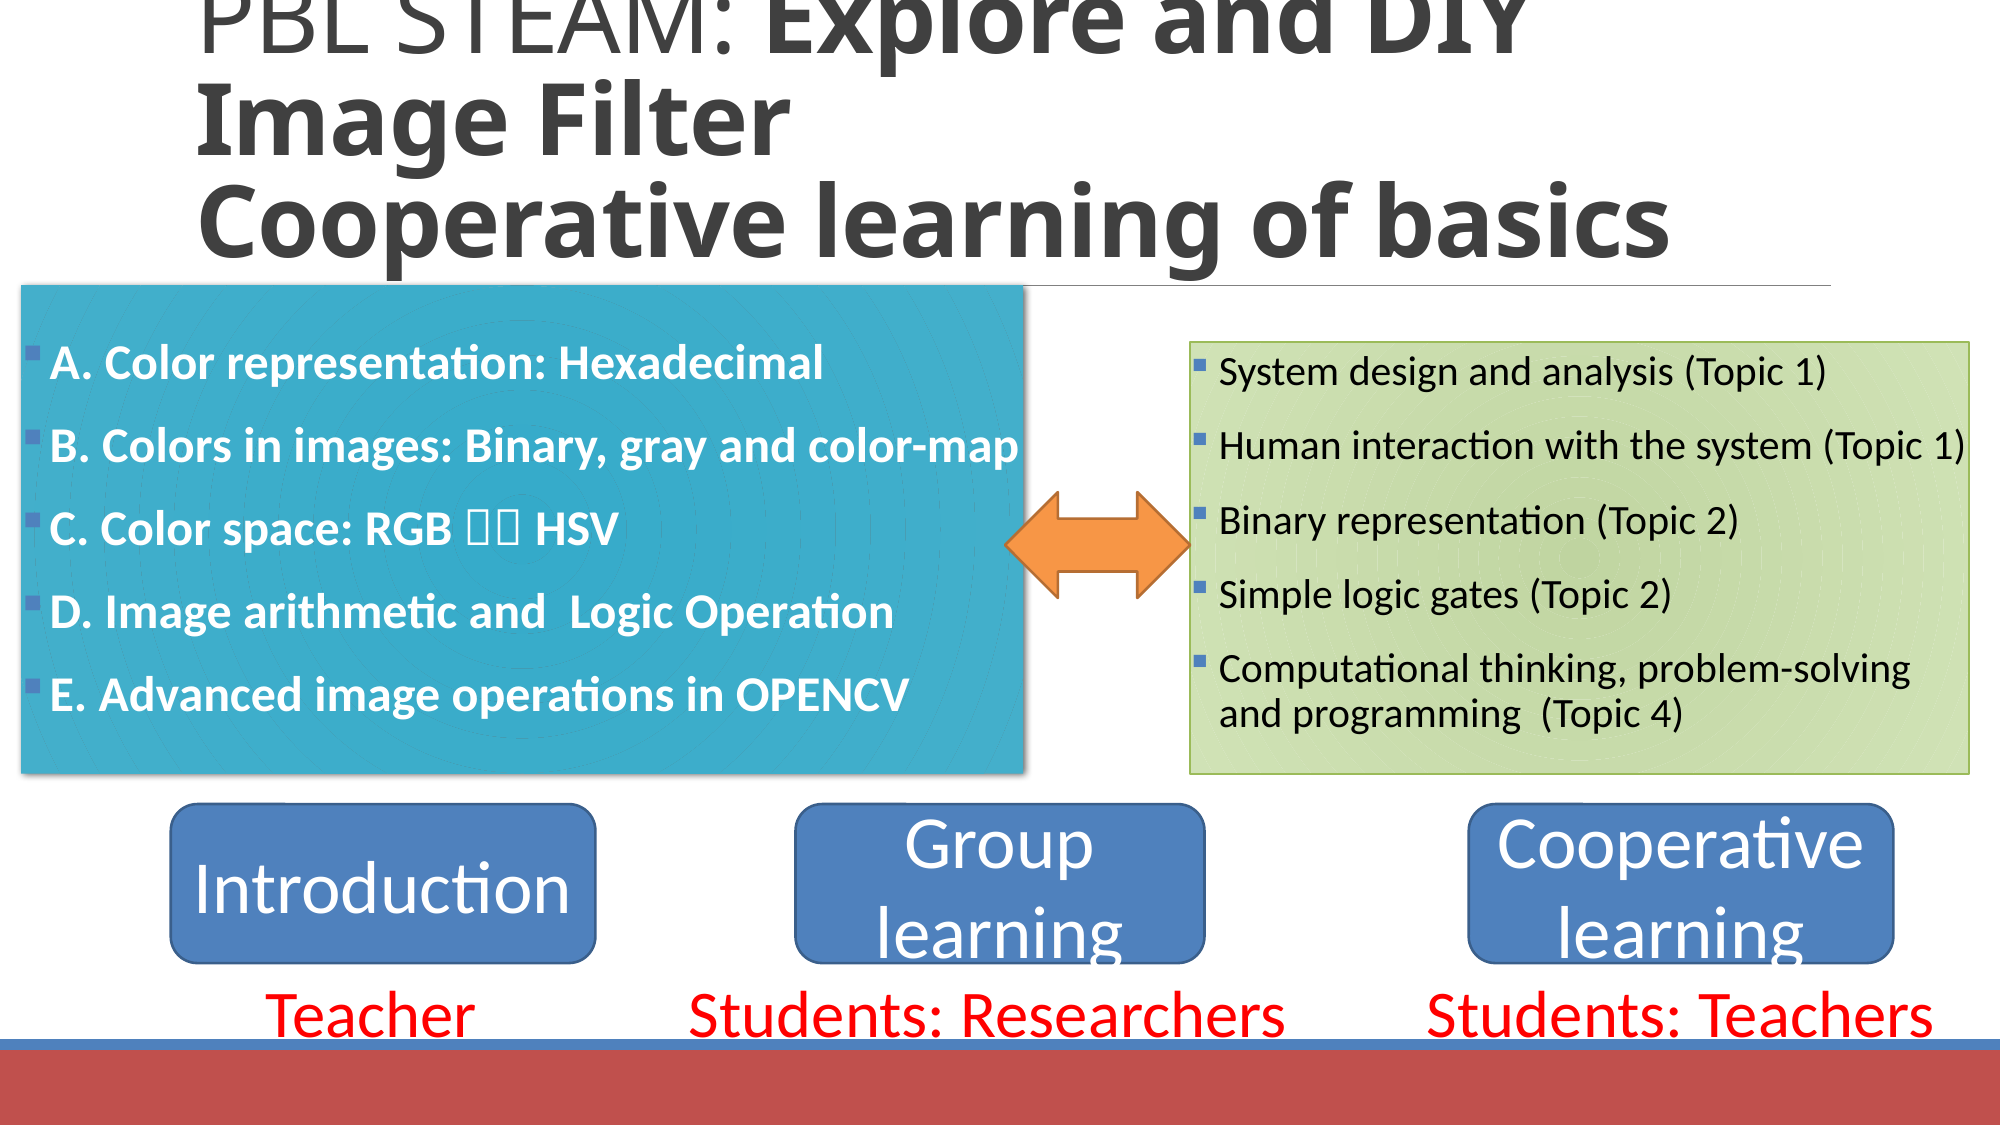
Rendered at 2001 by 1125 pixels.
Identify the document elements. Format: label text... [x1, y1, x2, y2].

text_box [1004, 490, 1192, 600]
text_box Introduction [169, 802, 597, 965]
text_box Group learning [794, 802, 1206, 963]
text_box Students: Researchers [674, 963, 1303, 1058]
text_box Cooperative learning [1467, 802, 1895, 963]
title PBL STEAM: Explore and DIY Image Filter Cooperative learning of basics [180, 47, 1830, 285]
text_box A. Color representation: Hexadecimal B. Colors in images: Binary, gray and color-map C. Color space: RGB  HSV D. Image arithmetic and Logic Operation E. Advanced image operations in OPENCV [21, 285, 1024, 774]
text_box Students: Teachers [1412, 963, 1951, 1058]
list System design and analysis (Topic 1) Human interaction with the system (Topic 1) Binary representation (Topic 2) Simple logic gates (Topic 2) Computational thinking, problem-solving and programming (Topic 4) [1189, 341, 1970, 775]
text_box Teacher [250, 963, 493, 1058]
